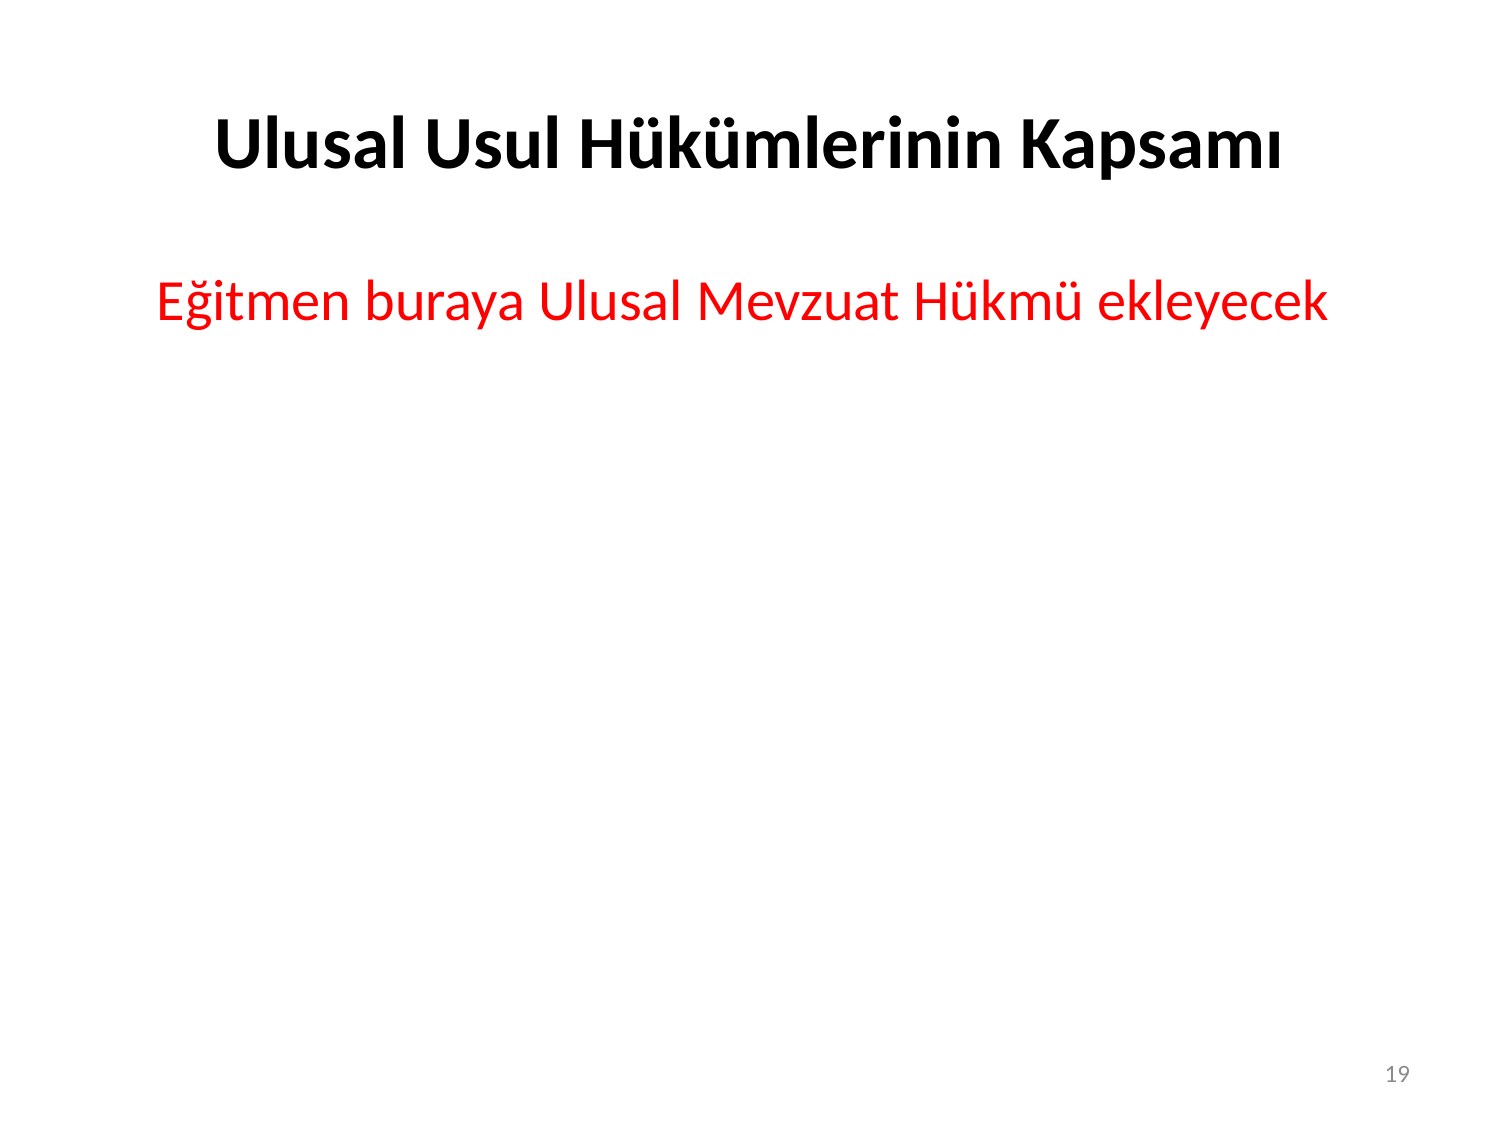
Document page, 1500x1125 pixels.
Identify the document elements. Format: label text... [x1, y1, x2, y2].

slide_number 19 [1074, 1042, 1425, 1103]
list Eğitmen buraya Ulusal Mevzuat Hükmü ekleyecek [75, 262, 1425, 1005]
title Ulusal Usul Hükümlerinin Kapsamı [75, 45, 1425, 233]
